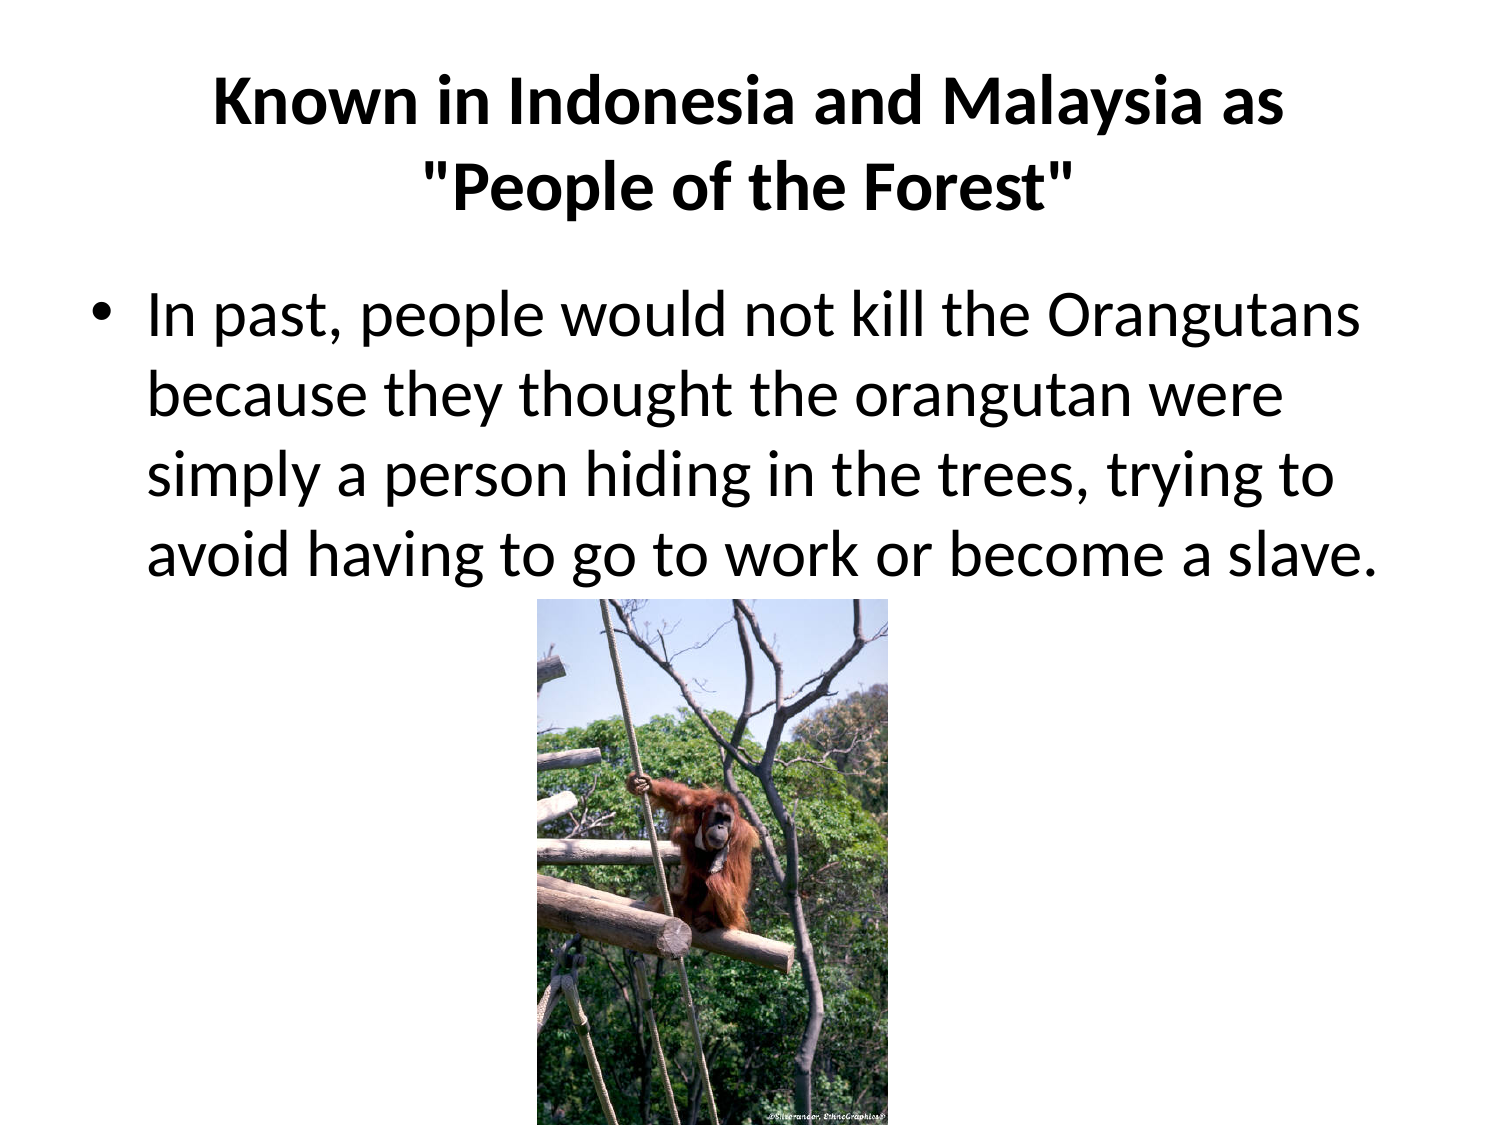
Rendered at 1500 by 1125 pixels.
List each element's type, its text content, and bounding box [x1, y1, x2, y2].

title Known in Indonesia and Malaysia as "People of the Forest" [75, 45, 1425, 233]
picture [537, 599, 888, 1125]
list In past, people would not kill the Orangutans because they thought the orangutan were simply a person hiding in the trees, trying to avoid having to go to work or become a slave. [75, 262, 1425, 1005]
